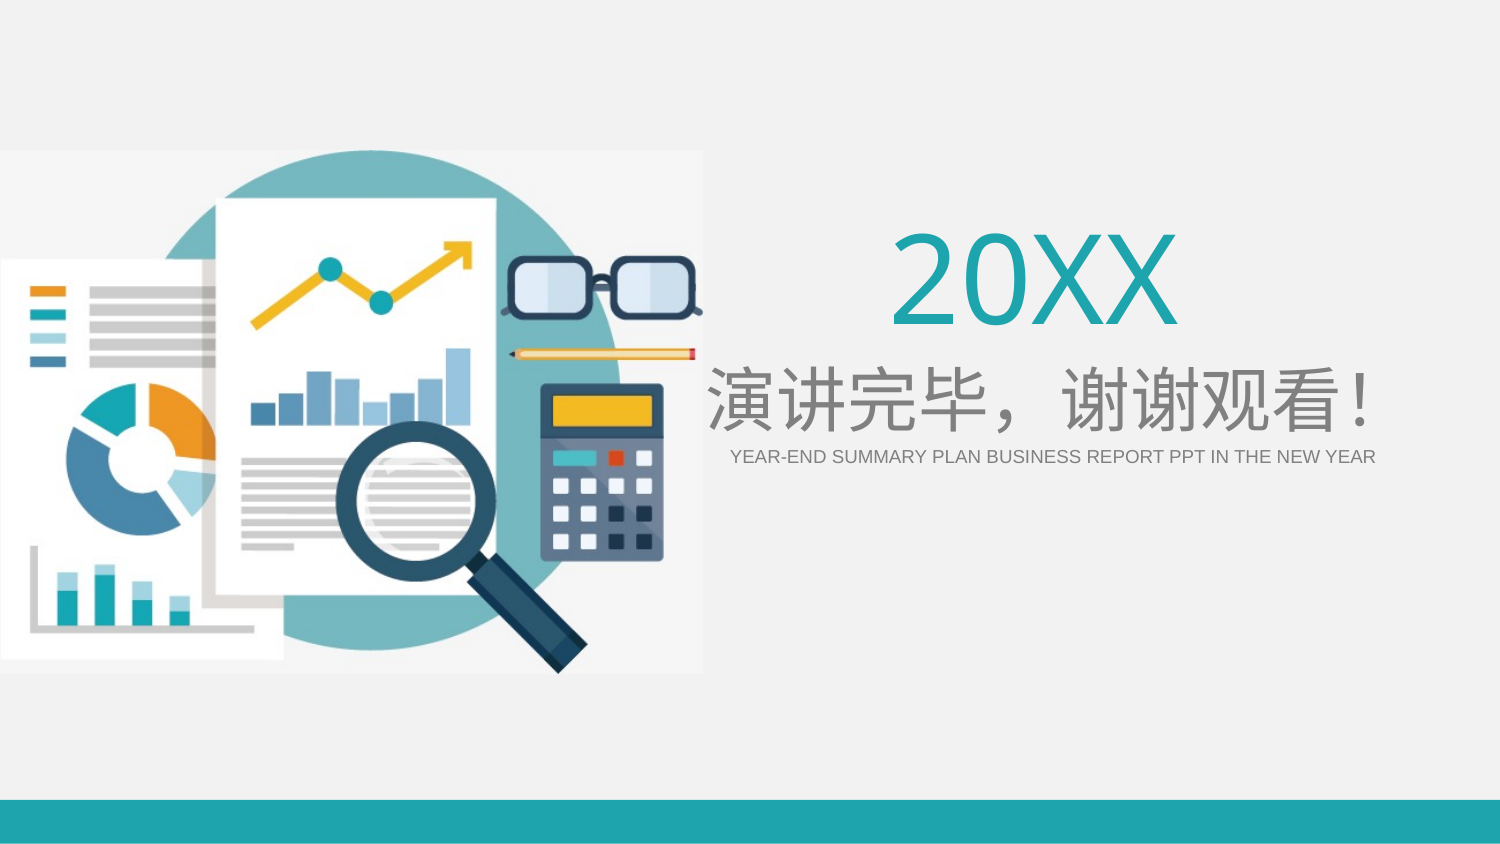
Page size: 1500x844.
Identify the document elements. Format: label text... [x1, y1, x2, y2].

text_box [0, 798, 1500, 844]
text_box YEAR-END SUMMARY PLAN BUSINESS REPORT PPT IN THE NEW YEAR [708, 433, 1451, 468]
picture [0, 149, 703, 674]
text_box 演讲完毕，谢谢观看！ [708, 355, 1476, 441]
text_box 20XX [785, 199, 1282, 350]
